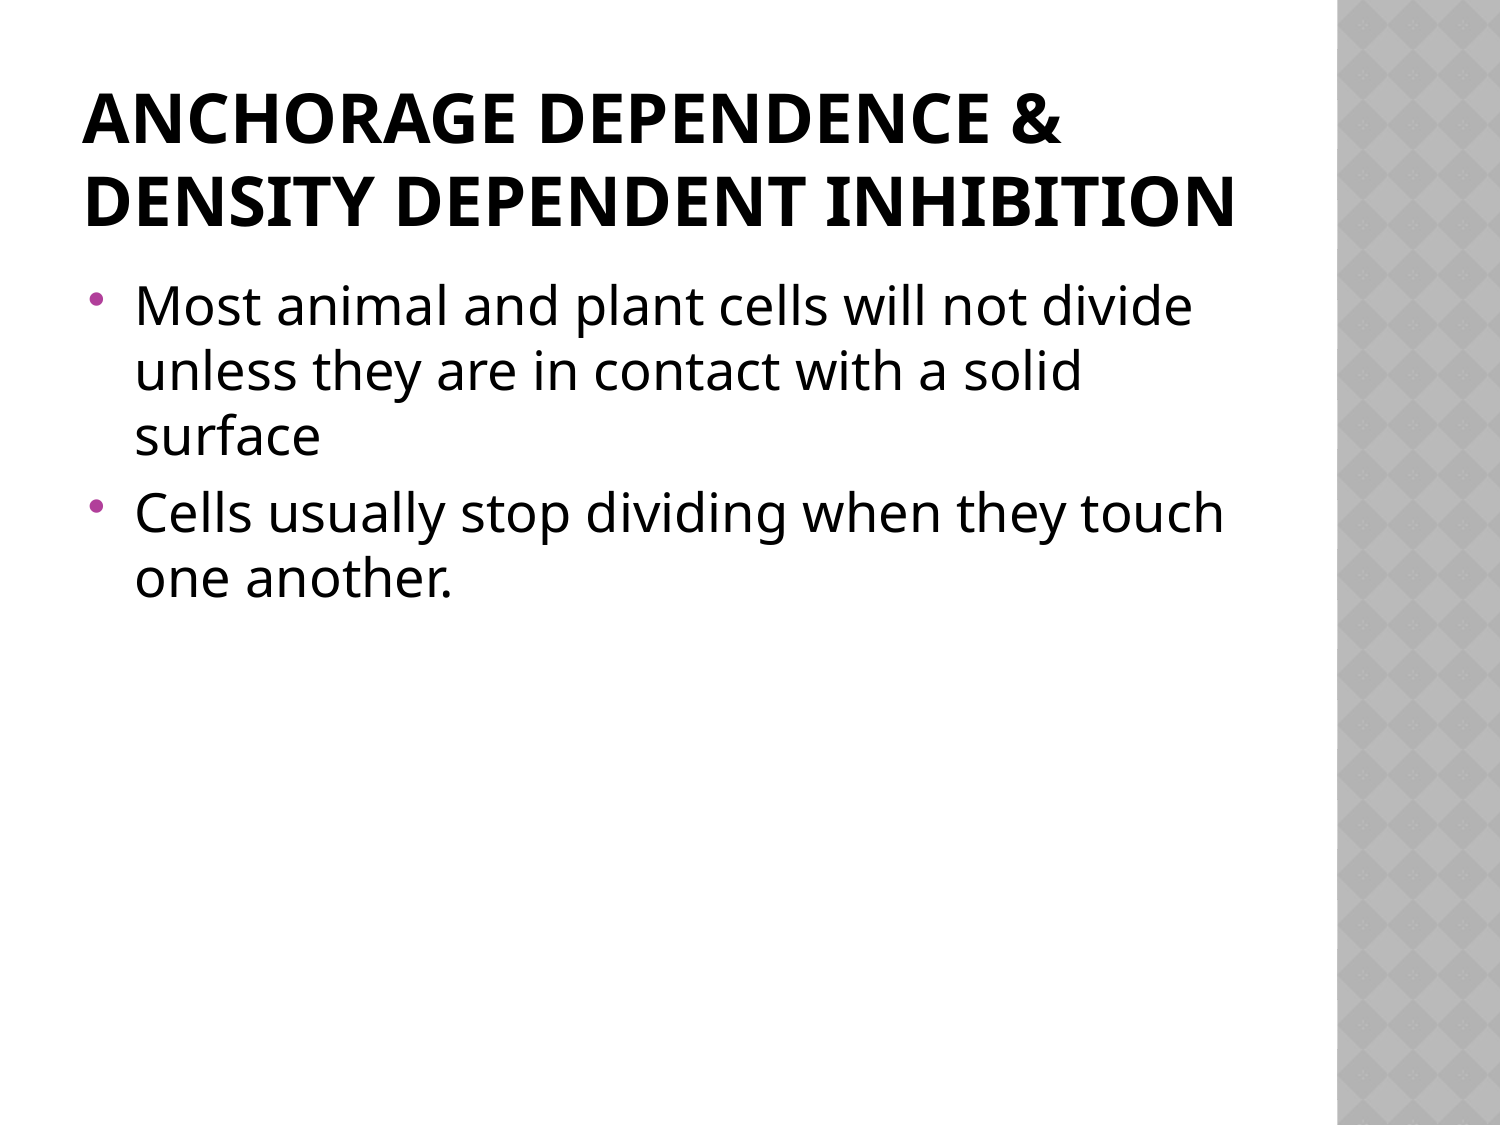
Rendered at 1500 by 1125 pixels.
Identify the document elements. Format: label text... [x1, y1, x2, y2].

title Anchorage Dependence & Density Dependent inhibition [75, 52, 1263, 240]
list Most animal and plant cells will not divide unless they are in contact with a solid surface Cells usually stop dividing when they touch one another. [75, 264, 1263, 1059]
